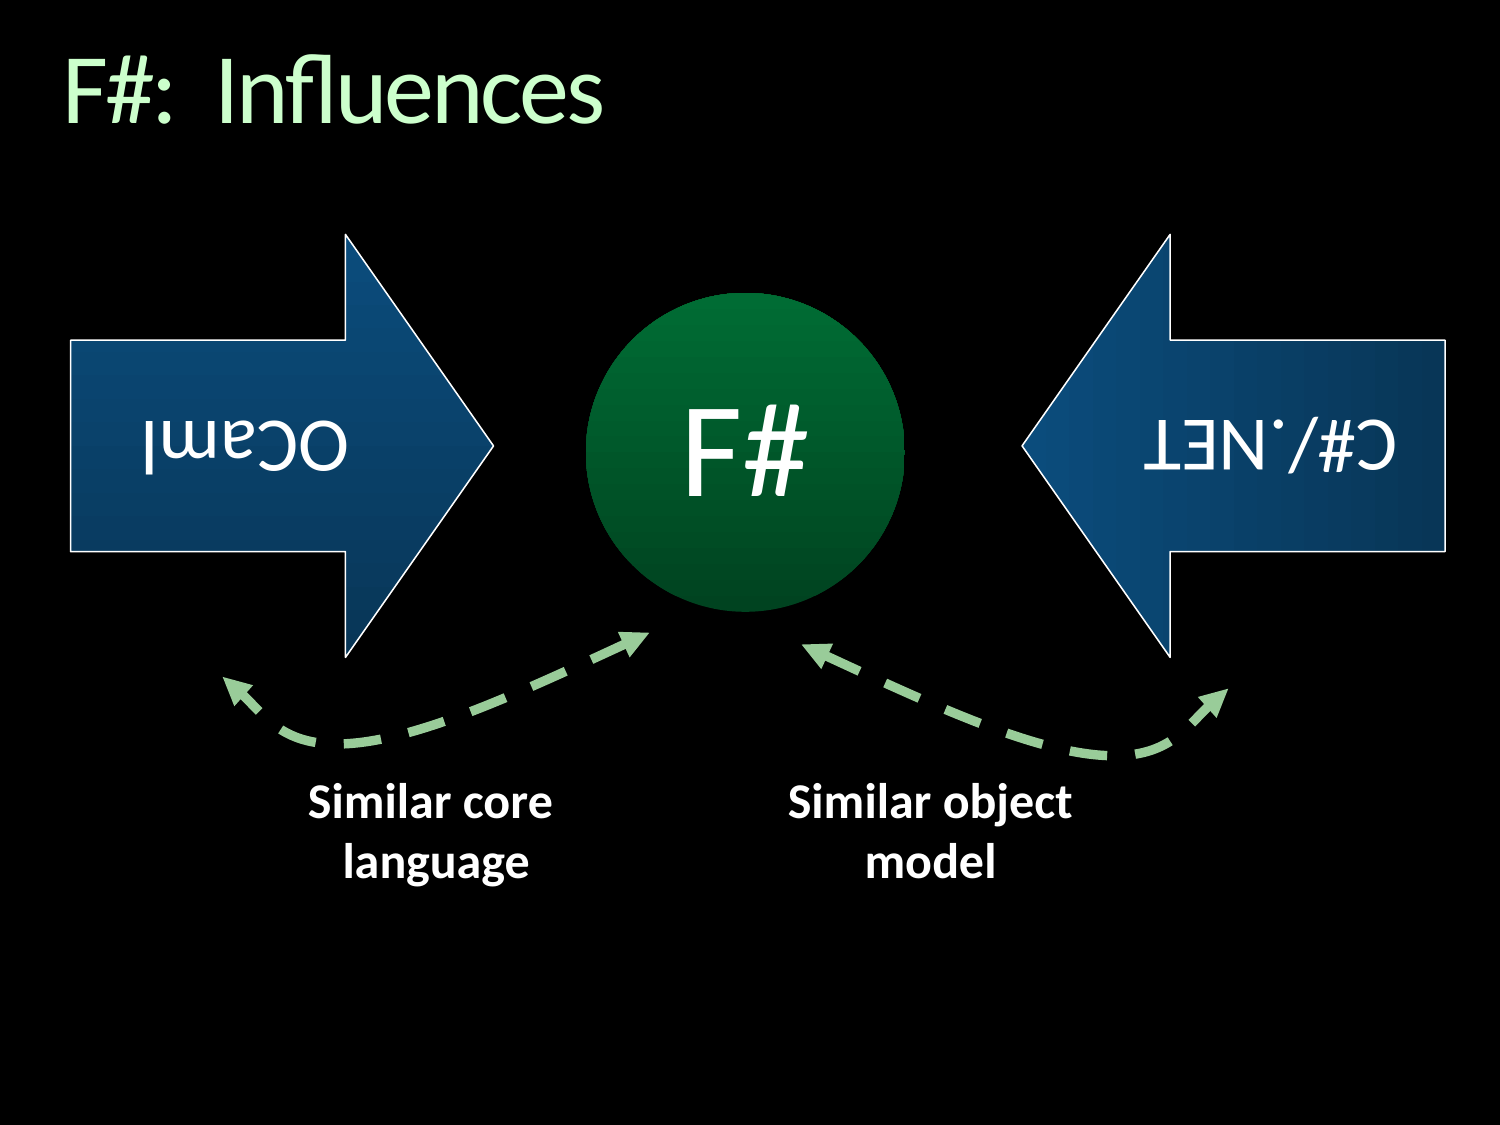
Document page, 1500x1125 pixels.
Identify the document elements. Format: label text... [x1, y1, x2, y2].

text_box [585, 292, 905, 613]
text_box Similar object model [773, 761, 1088, 897]
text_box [70, 234, 1446, 658]
text_box [222, 668, 574, 744]
text_box Similar core language [293, 761, 580, 897]
text_box [852, 668, 1229, 756]
title F#: Influences [62, 37, 1438, 147]
